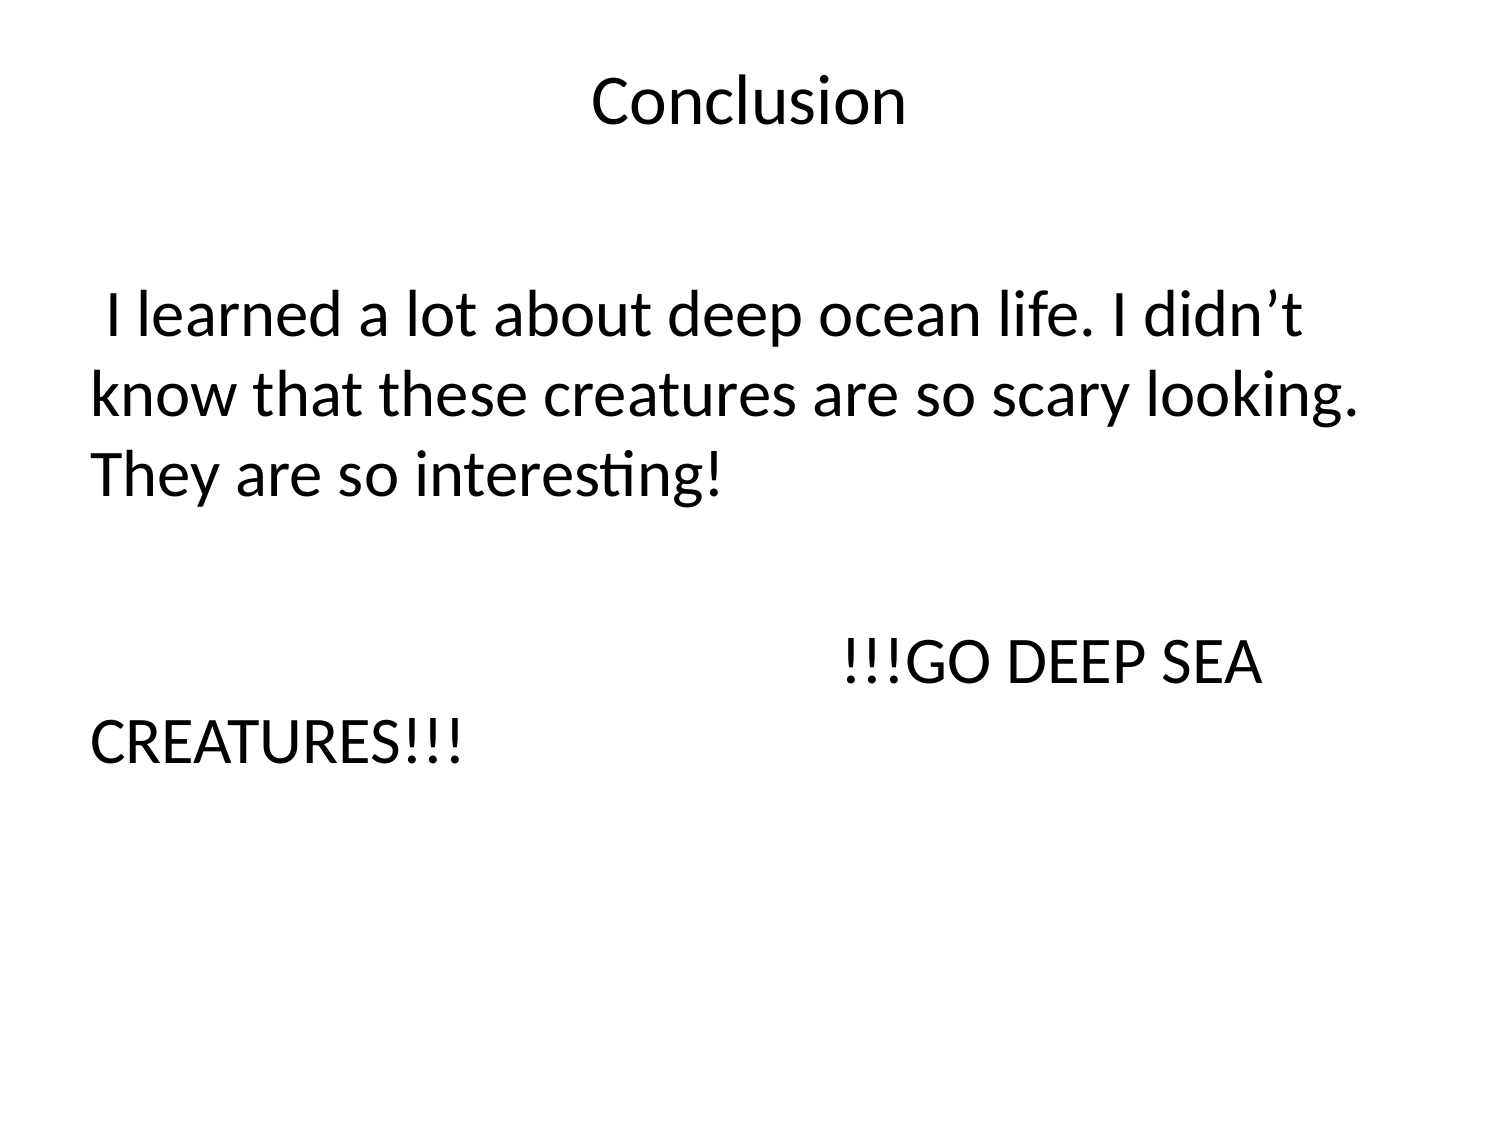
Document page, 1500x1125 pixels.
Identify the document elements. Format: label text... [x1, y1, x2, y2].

title Conclusion [75, 45, 1425, 233]
list I learned a lot about deep ocean life. I didn’t know that these creatures are so scary looking. They are so interesting! !!!GO DEEP SEA CREATURES!!! [75, 262, 1425, 1005]
